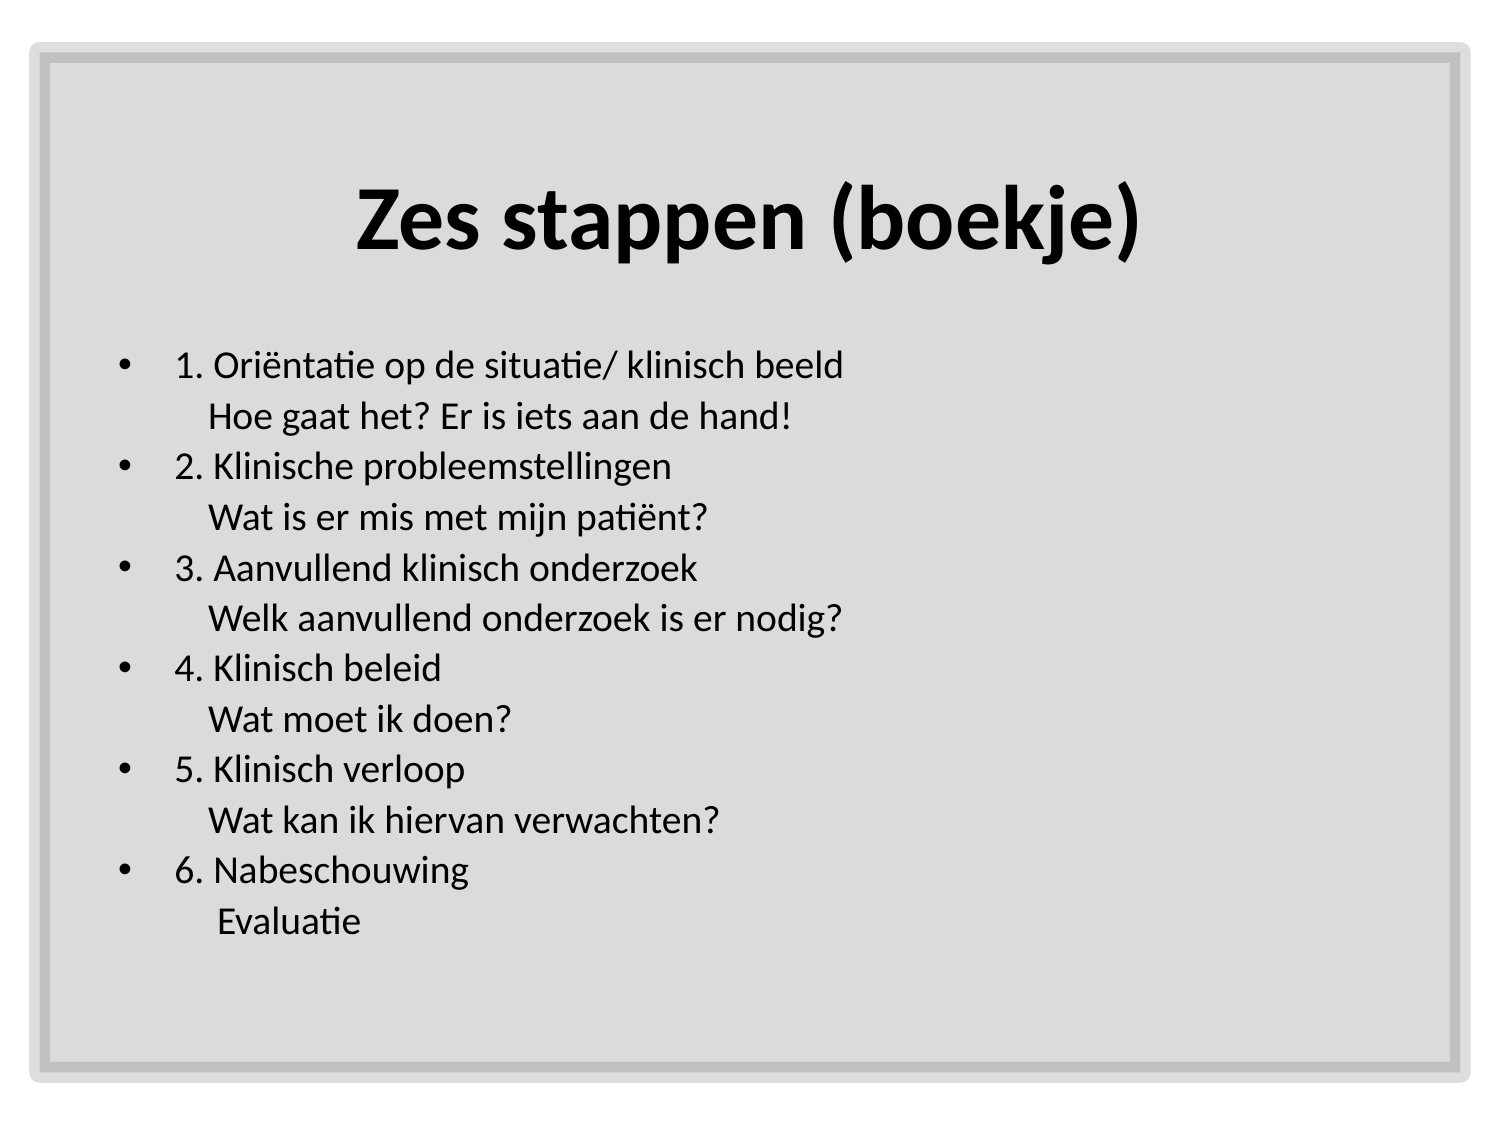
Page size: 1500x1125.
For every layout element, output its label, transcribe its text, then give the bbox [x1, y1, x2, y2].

list 1. Oriëntatie op de situatie/ klinisch beeld Hoe gaat het? Er is iets aan de hand! 2. Klinische probleemstellingen Wat is er mis met mijn patiënt? 3. Aanvullend klinisch onderzoek Welk aanvullend onderzoek is er nodig? 4. Klinisch beleid Wat moet ik doen? 5. Klinisch verloop Wat kan ik hiervan verwachten? 6. Nabeschouwing Evaluatie [103, 337, 1397, 973]
title Zes stappen (boekje) [103, 103, 1397, 322]
text_box [37, 50, 1462, 1074]
